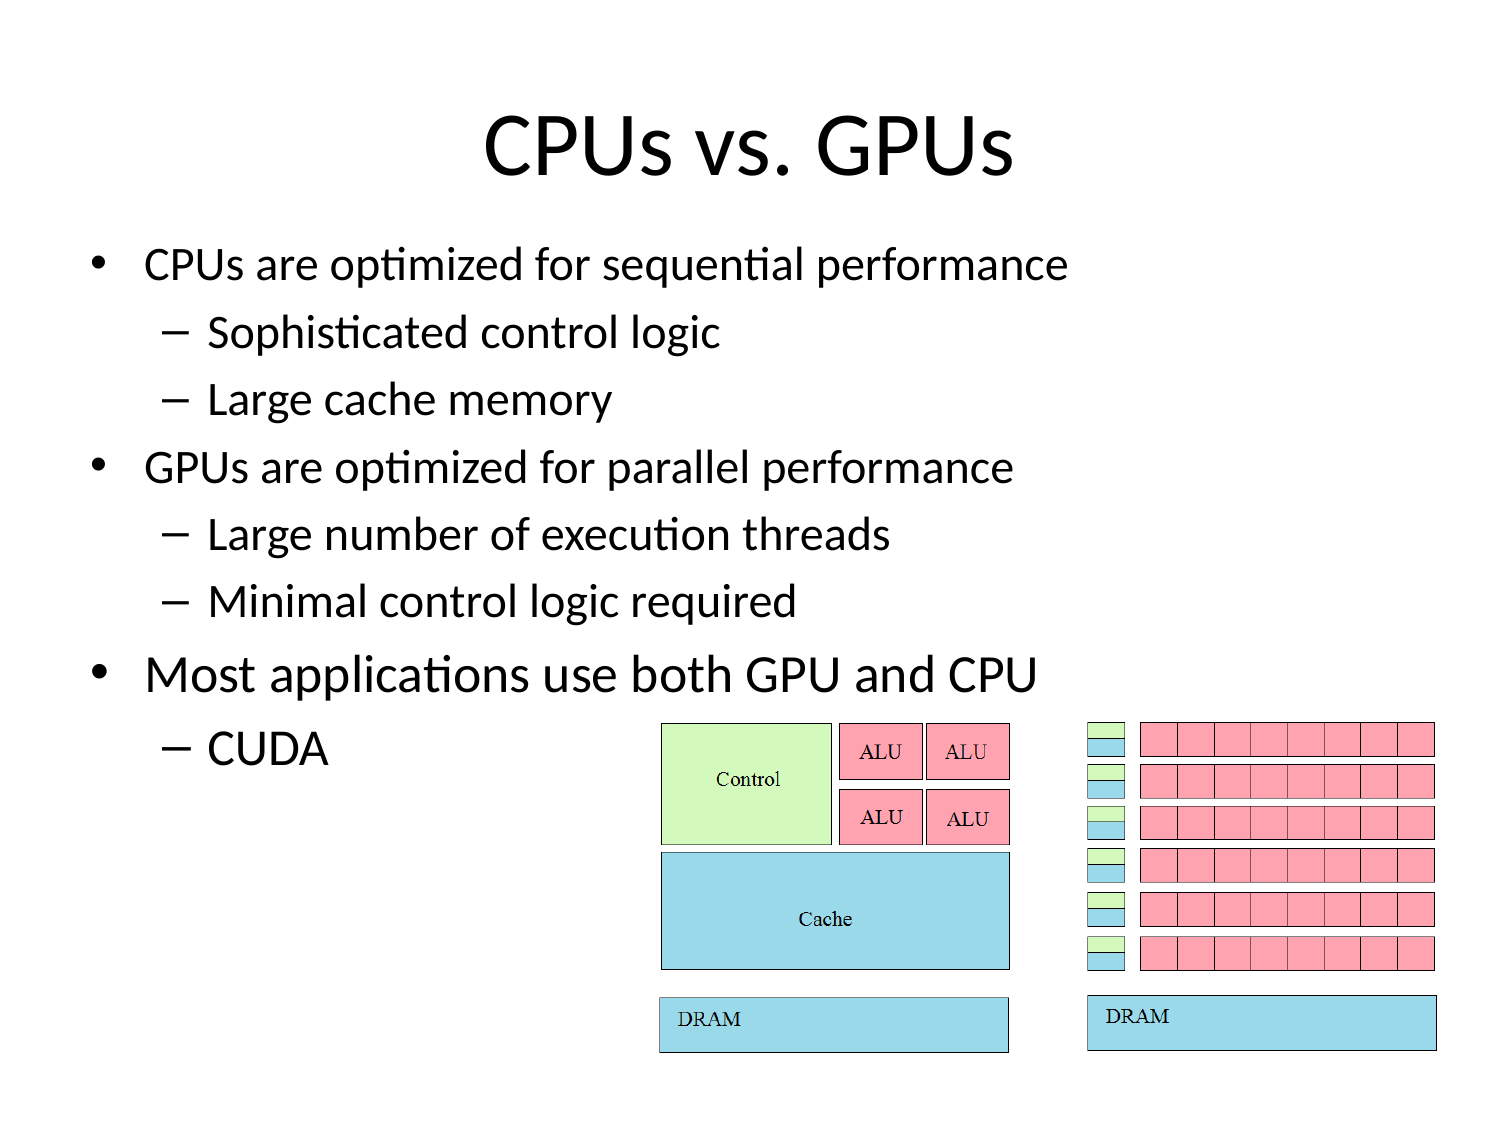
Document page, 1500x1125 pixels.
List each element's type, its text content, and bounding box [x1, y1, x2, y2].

list CPUs are optimized for sequential performance Sophisticated control logic Large cache memory GPUs are optimized for parallel performance Large number of execution threads Minimal control logic required Most applications use both GPU and CPU CUDA [75, 224, 1438, 788]
title CPUs vs. GPUs [75, 45, 1425, 224]
picture [637, 699, 1451, 1074]
